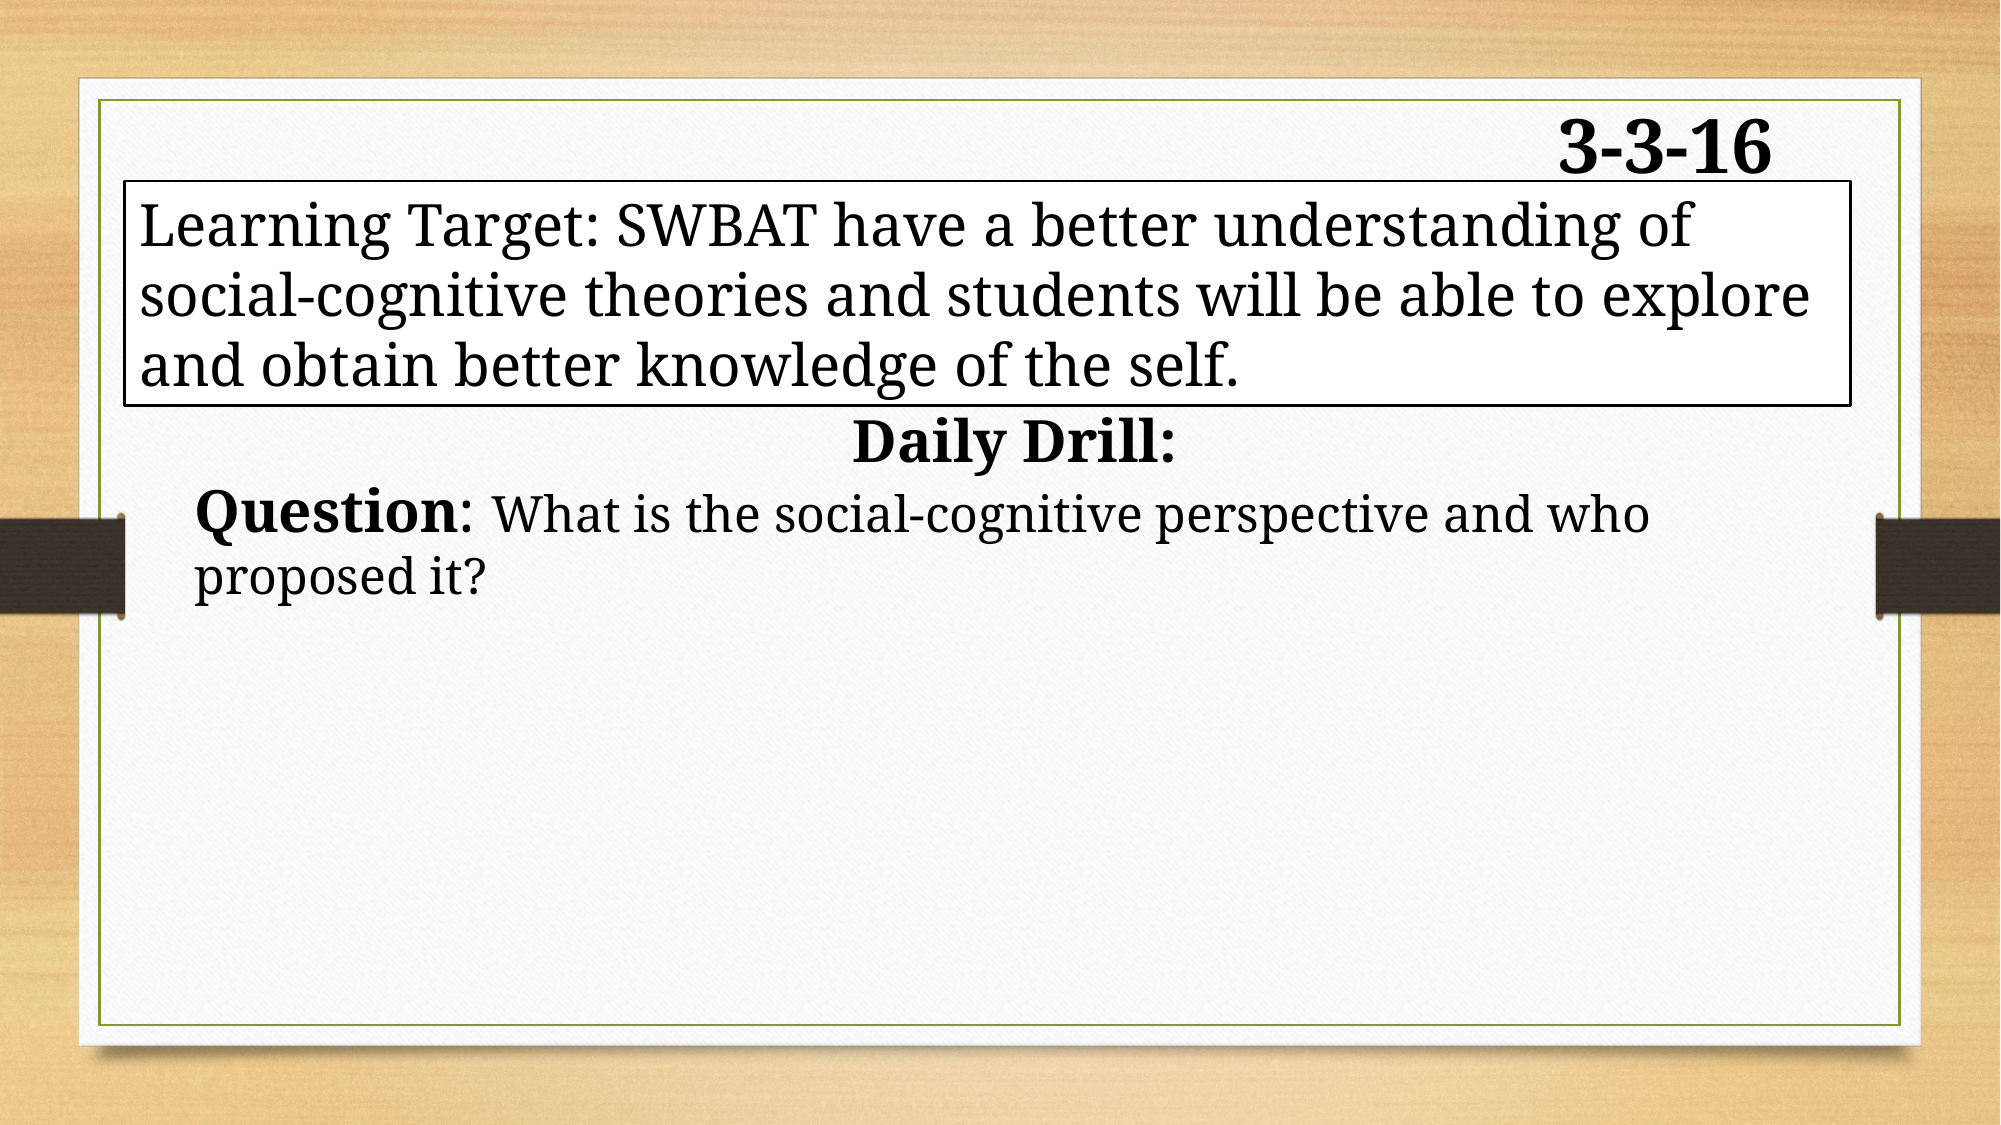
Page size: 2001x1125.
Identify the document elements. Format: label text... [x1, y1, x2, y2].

text_box Learning Target: SWBAT have a better understanding of social-cognitive theories and students will be able to explore and obtain better knowledge of the self. [123, 180, 1852, 407]
picture [0, 0, 2001, 1125]
text_box Daily Drill: Question: What is the social-cognitive perspective and who proposed it? [179, 397, 1851, 682]
text_box 3-3-16 [1544, 91, 1789, 197]
